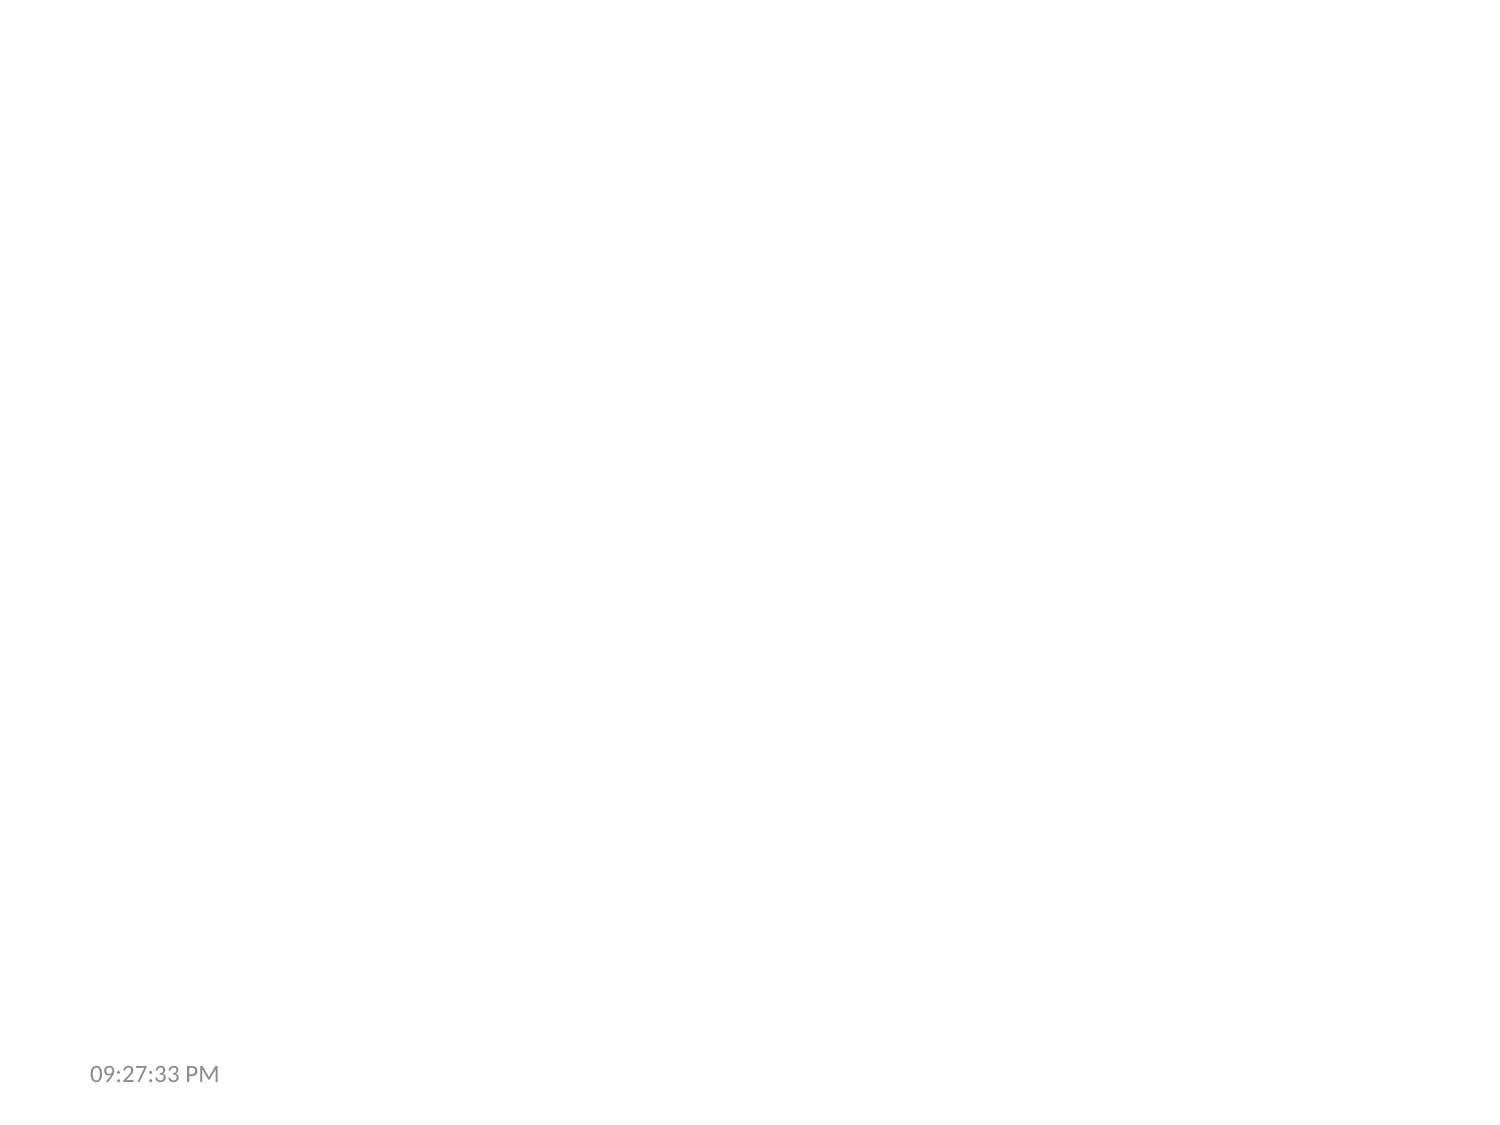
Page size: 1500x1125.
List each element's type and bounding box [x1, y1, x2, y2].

slide_number [75, 1042, 425, 1103]
